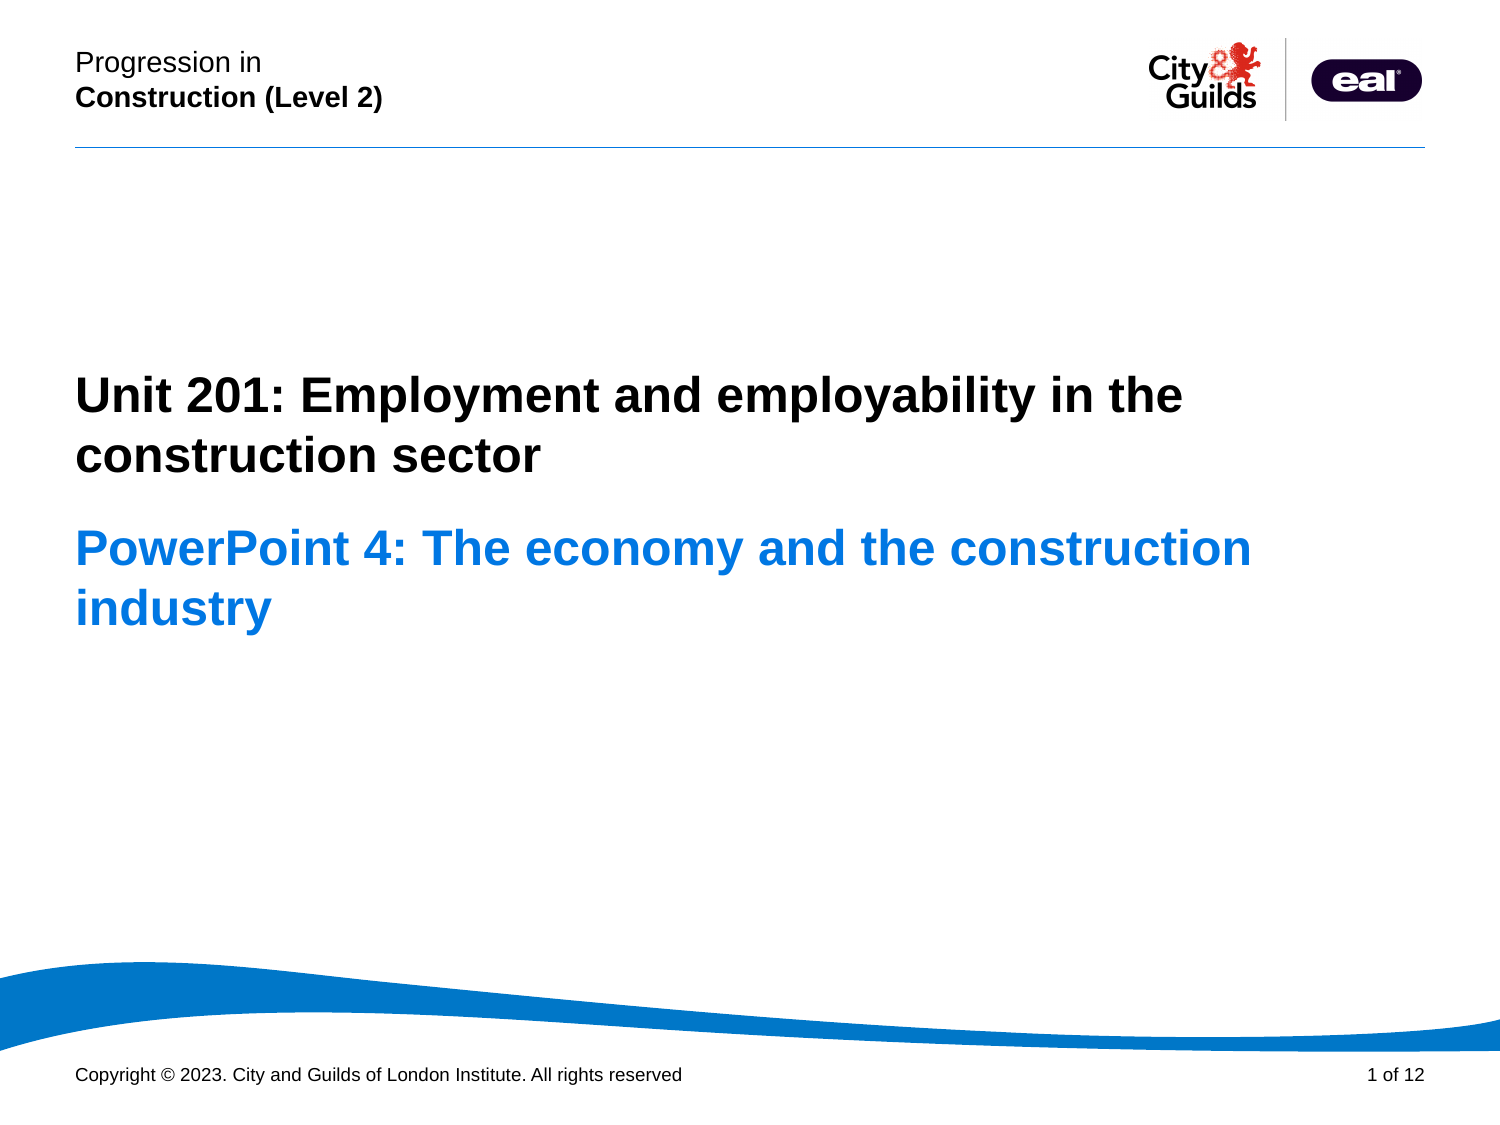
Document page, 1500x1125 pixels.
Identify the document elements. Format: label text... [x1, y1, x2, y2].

list PowerPoint presentation [74, 224, 1426, 1006]
title PowerPoint 4: The economy and the construction industry [74, 514, 1413, 928]
picture [1149, 38, 1422, 121]
text_box Unit 201: Employment and employability in the construction sector [75, 362, 1388, 484]
